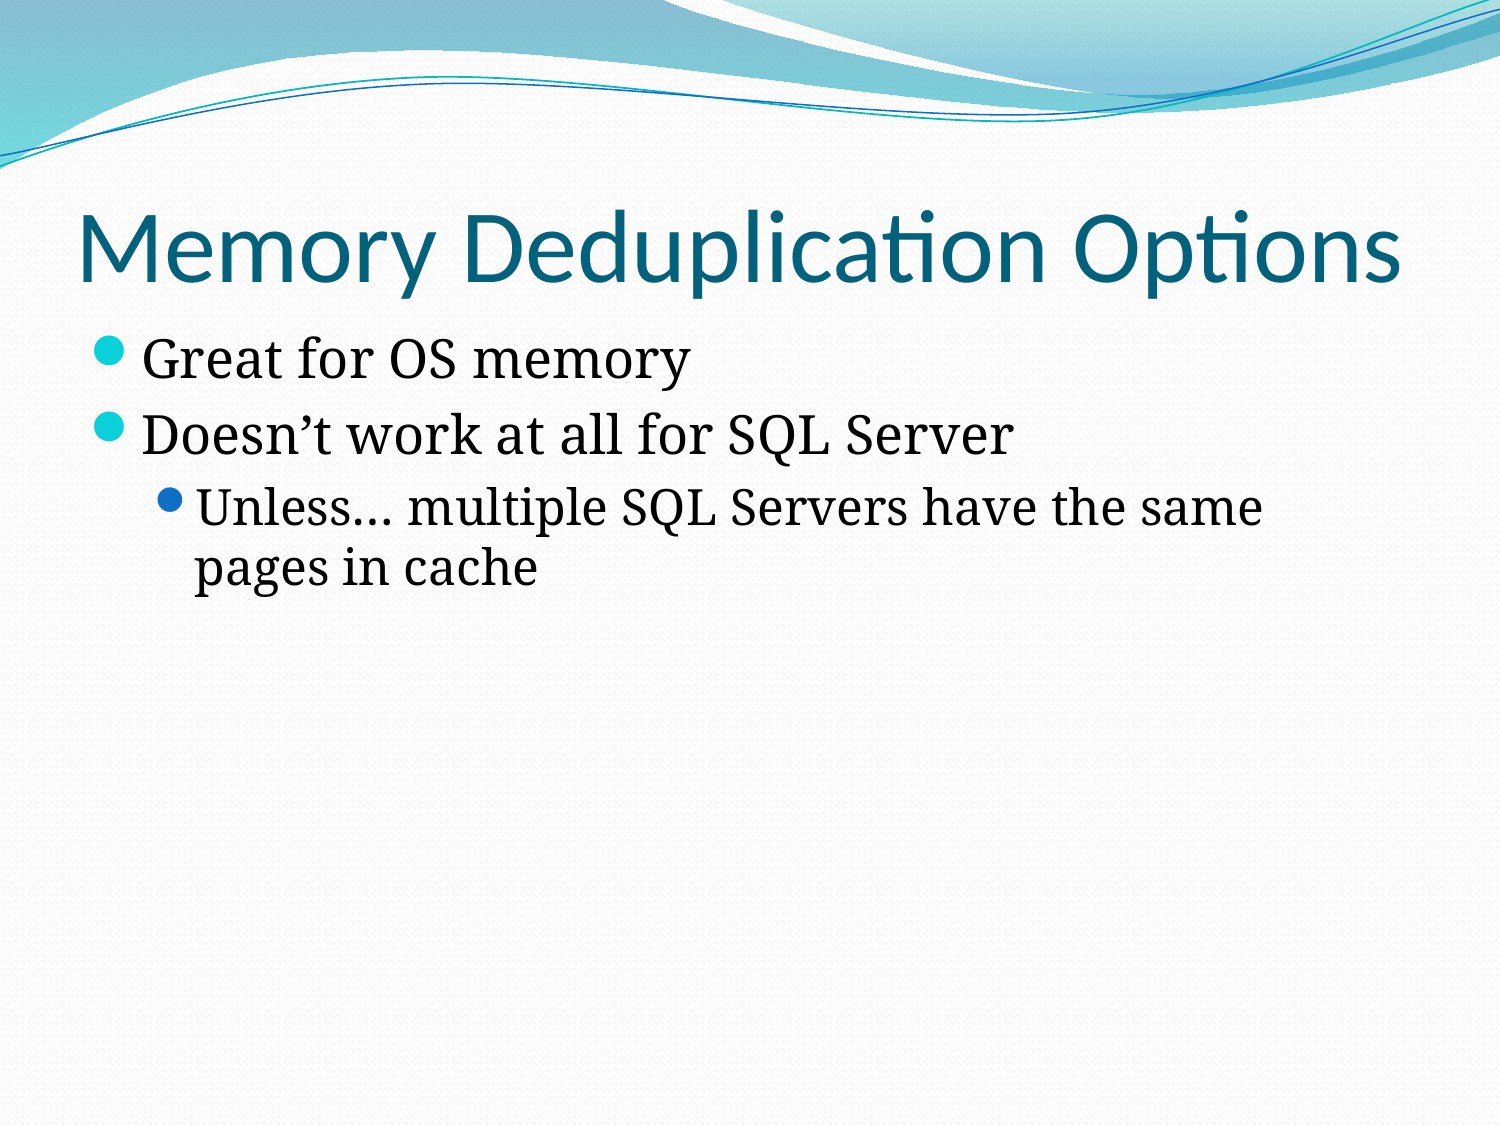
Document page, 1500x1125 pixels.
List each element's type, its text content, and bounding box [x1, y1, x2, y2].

title Memory Deduplication Options [75, 115, 1425, 303]
list Great for OS memory Doesn’t work at all for SQL Server Unless… multiple SQL Servers have the same pages in cache [75, 317, 1425, 1038]
